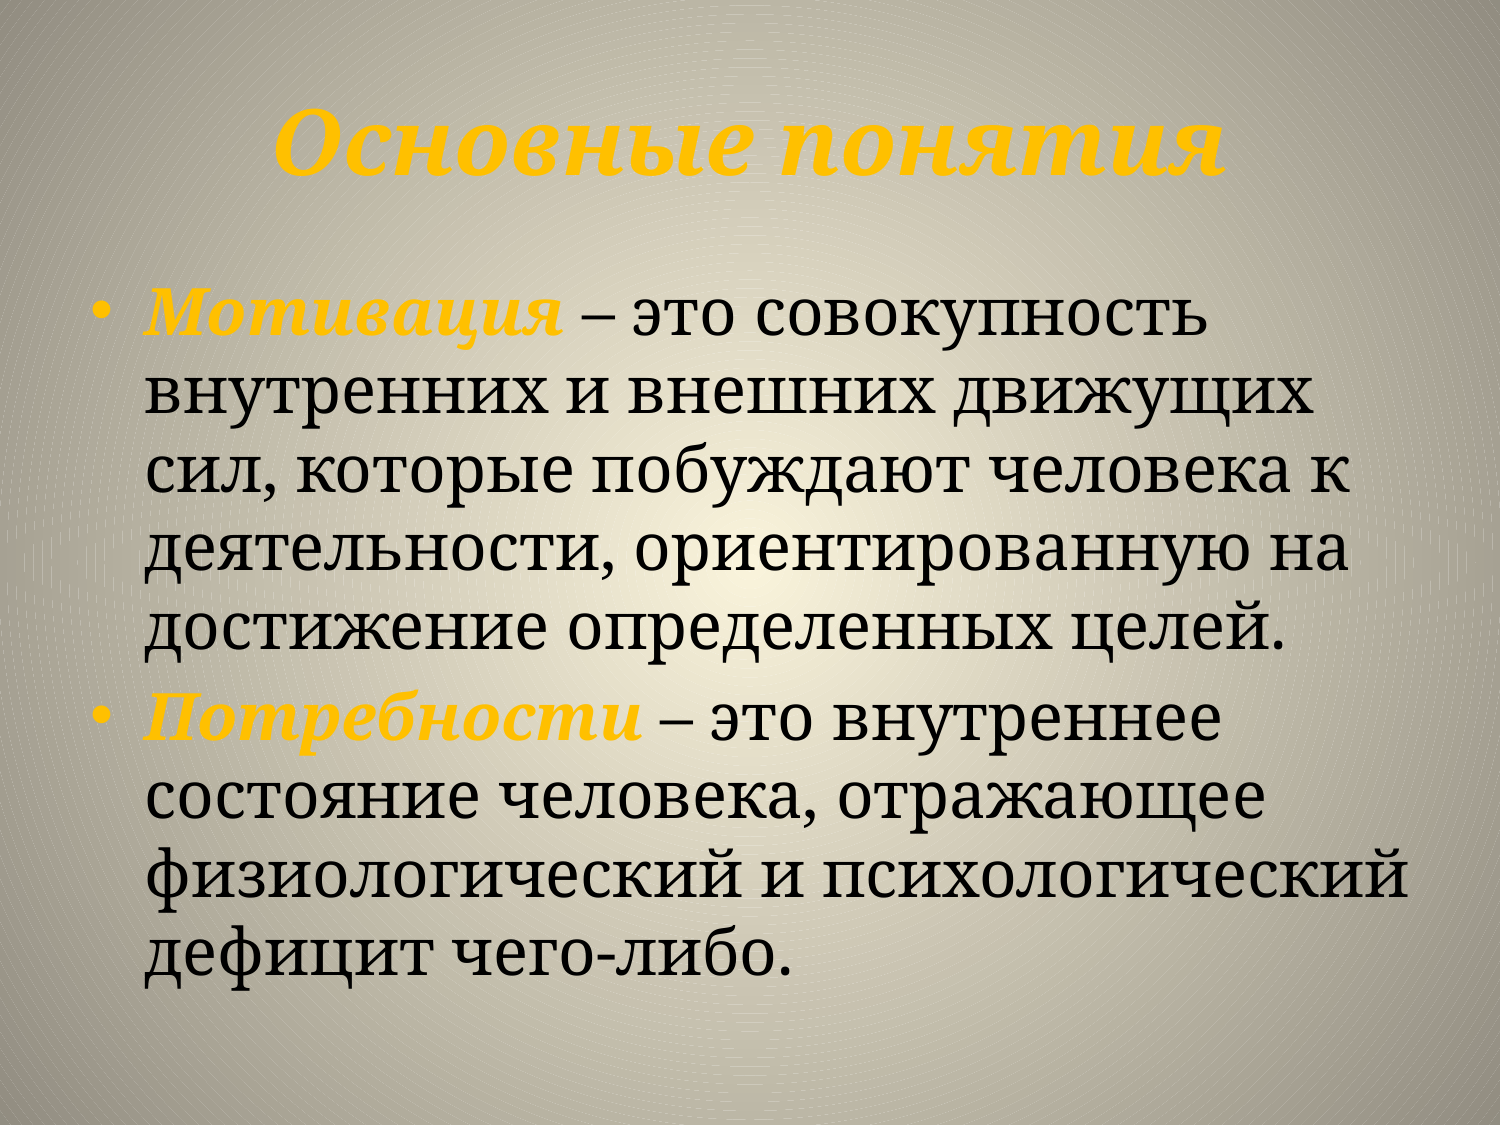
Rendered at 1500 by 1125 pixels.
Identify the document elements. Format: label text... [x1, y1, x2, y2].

list Мотивация – это совокупность внутренних и внешних движущих сил, которые побуждают человека к деятельности, ориентированную на достижение определенных целей. Потребности – это внутреннее состояние человека, отражающее физиологический и психологический дефицит чего-либо. [75, 262, 1425, 1005]
title Основные понятия [75, 45, 1425, 233]
